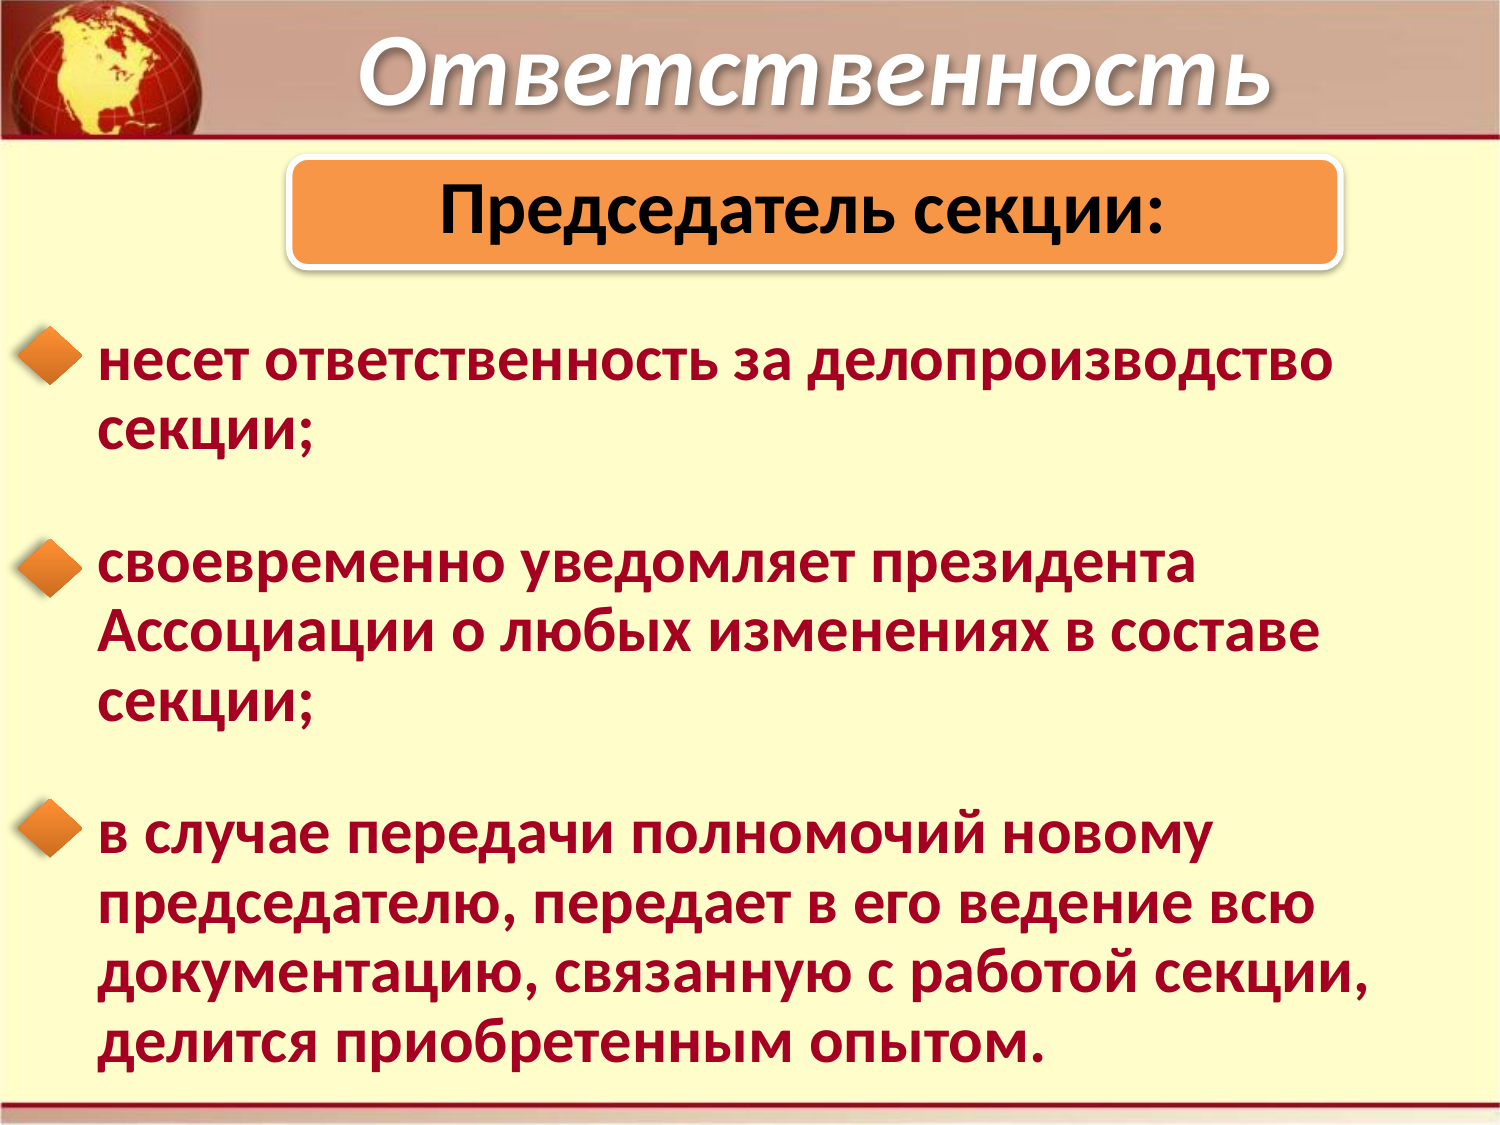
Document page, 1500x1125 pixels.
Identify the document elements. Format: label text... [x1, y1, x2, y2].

text_box Председатель секции: [230, 168, 1376, 256]
text_box [287, 256, 1343, 271]
text_box [17, 326, 83, 386]
text_box [287, 153, 1343, 168]
text_box несет ответственность за делопроизводство секции; своевременно уведомляет президента Ассоциации о любых изменениях в составе секции; в случае передачи полномочий новому председателю, передает в его ведение всю документацию, связанную с работой секции, делится приобретенным опытом. [82, 316, 1500, 1077]
text_box Ответственность [135, 8, 1495, 136]
text_box [17, 538, 83, 598]
text_box [17, 798, 83, 858]
picture [0, 0, 1500, 1125]
